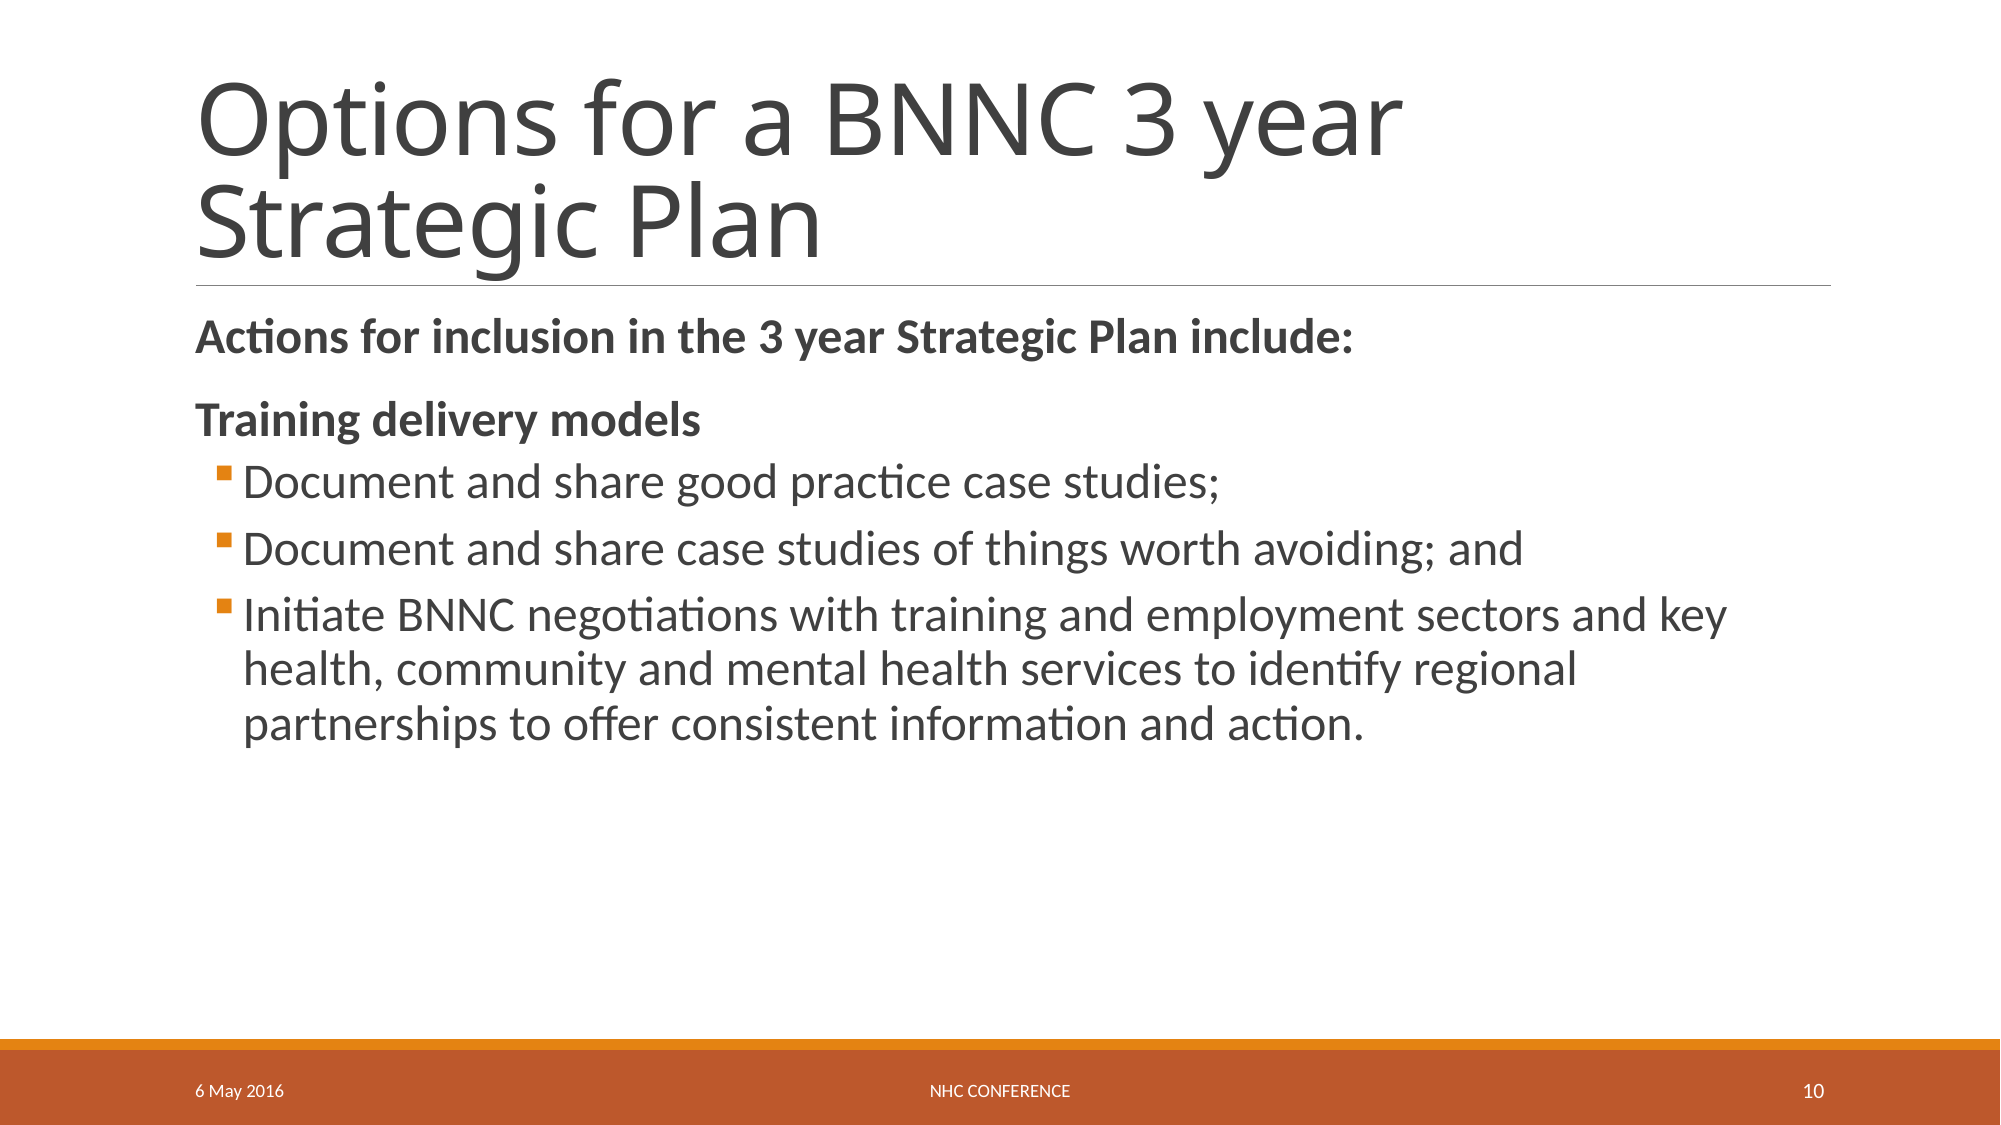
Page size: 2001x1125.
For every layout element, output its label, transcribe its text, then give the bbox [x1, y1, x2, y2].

footer NHC Conference [604, 1059, 1396, 1120]
list Actions for inclusion in the 3 year Strategic Plan include: Training delivery models Document and share good practice case studies; Document and share case studies of things worth avoiding; and Initiate BNNC negotiations with training and employment sectors and key health, community and mental health services to identify regional partnerships to offer consistent information and action. [180, 302, 1830, 963]
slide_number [180, 1059, 586, 1120]
title Options for a BNNC 3 year Strategic Plan [180, 47, 1830, 285]
slide_number 10 [1624, 1059, 1840, 1120]
